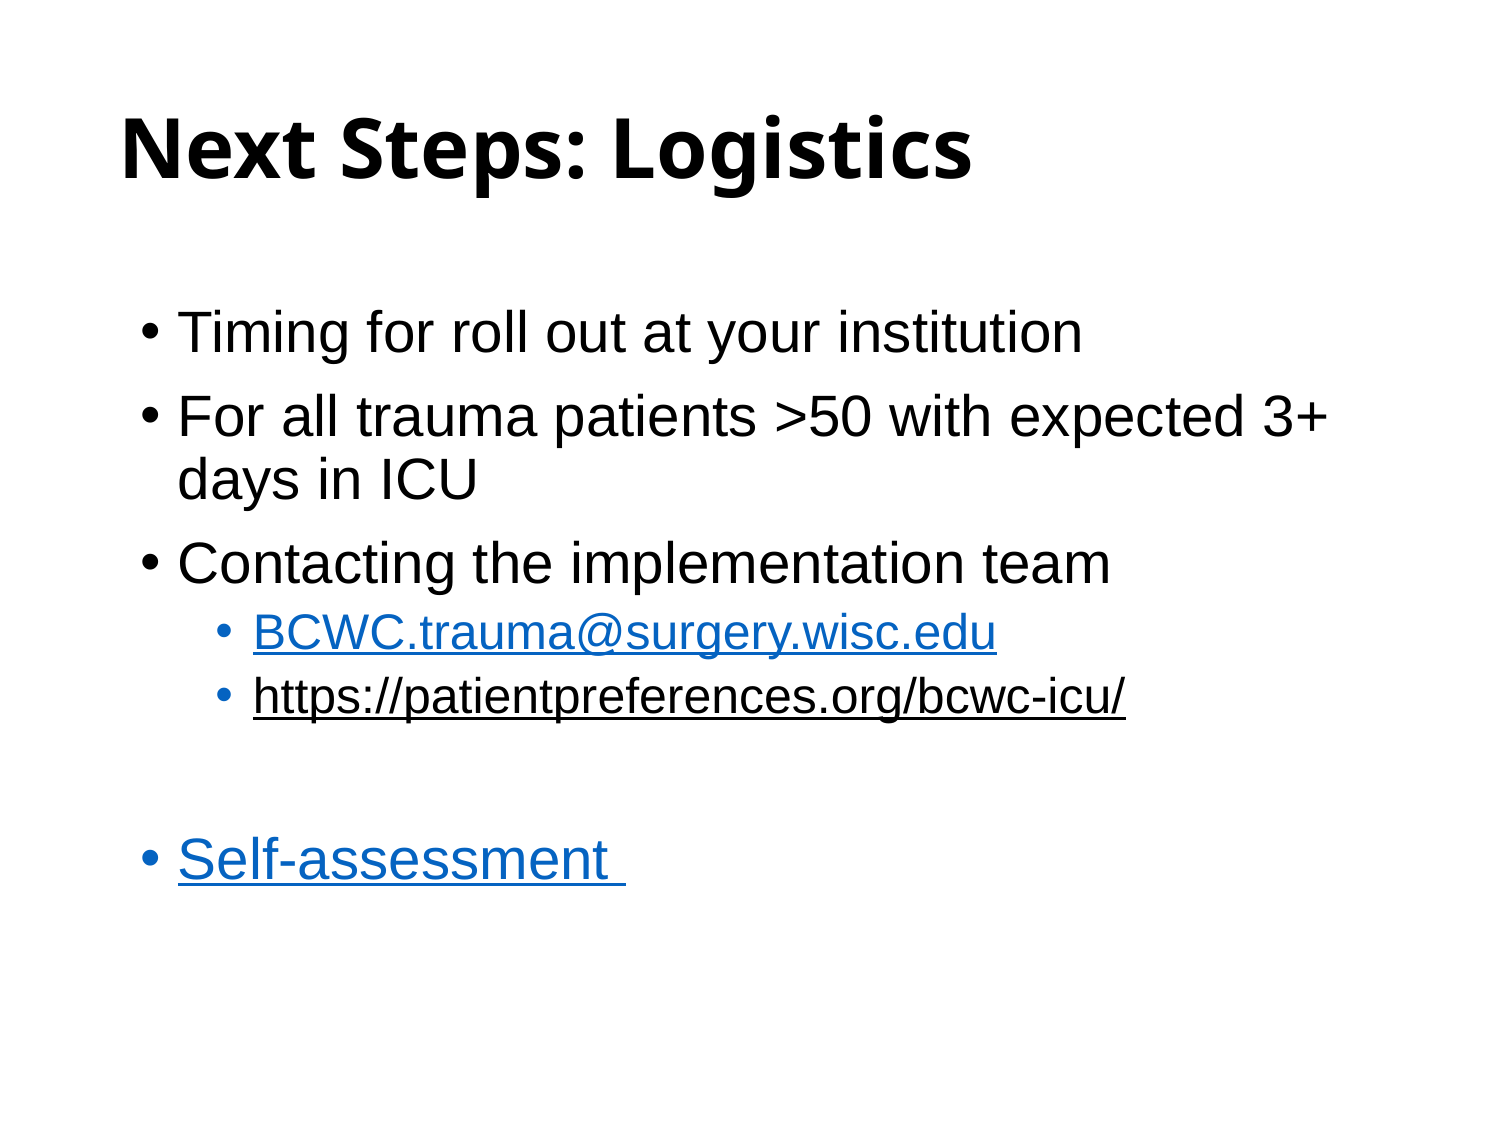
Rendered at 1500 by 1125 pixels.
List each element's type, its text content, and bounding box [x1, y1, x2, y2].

text_box Next Steps: Logistics [103, 43, 1397, 261]
text_box Timing for roll out at your institution For all trauma patients >50 with expected 3+ days in ICU Contacting the implementation team BCWC.trauma@surgery.wisc.edu https://patientpreferences.org/bcwc-icu/ Self-assessment [125, 294, 1420, 1009]
